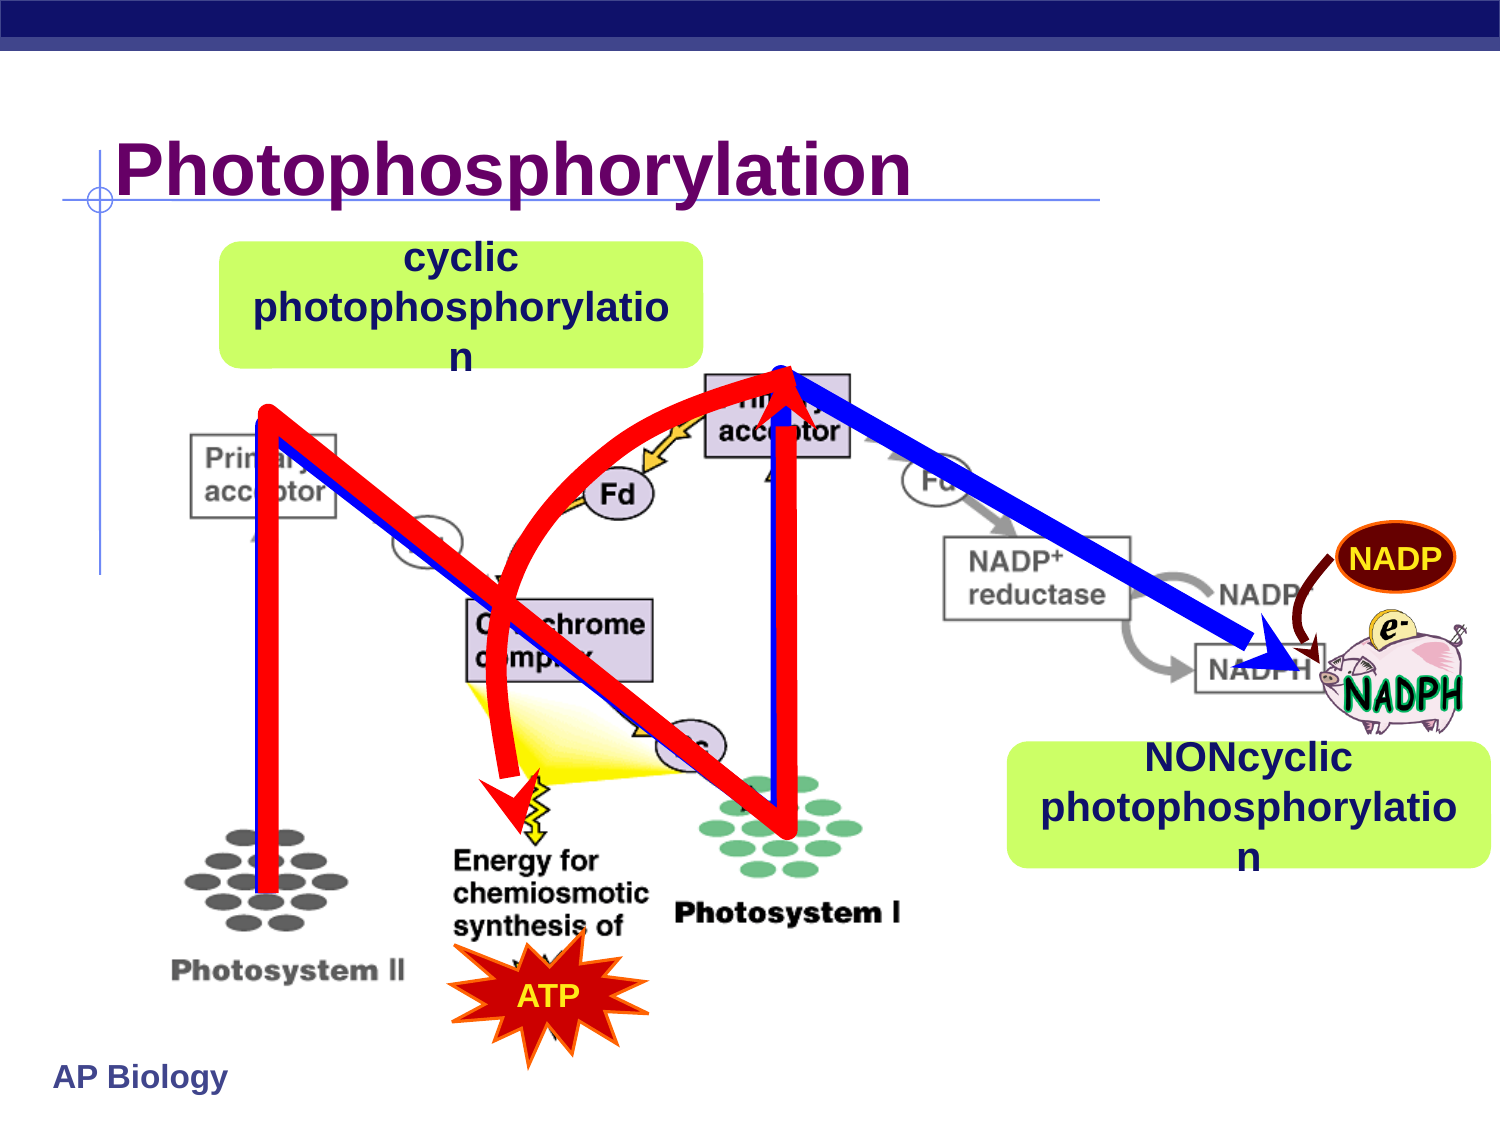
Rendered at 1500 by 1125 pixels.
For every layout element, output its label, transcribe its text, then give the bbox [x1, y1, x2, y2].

title Photophosphorylation [99, 112, 1376, 238]
text_box ATP [525, 1051, 536, 1066]
text_box cyclic photophosphorylation [219, 241, 704, 360]
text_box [1295, 521, 1456, 664]
picture [162, 362, 1468, 1042]
text_box NONcyclic photophosphorylation [1343, 741, 1492, 869]
